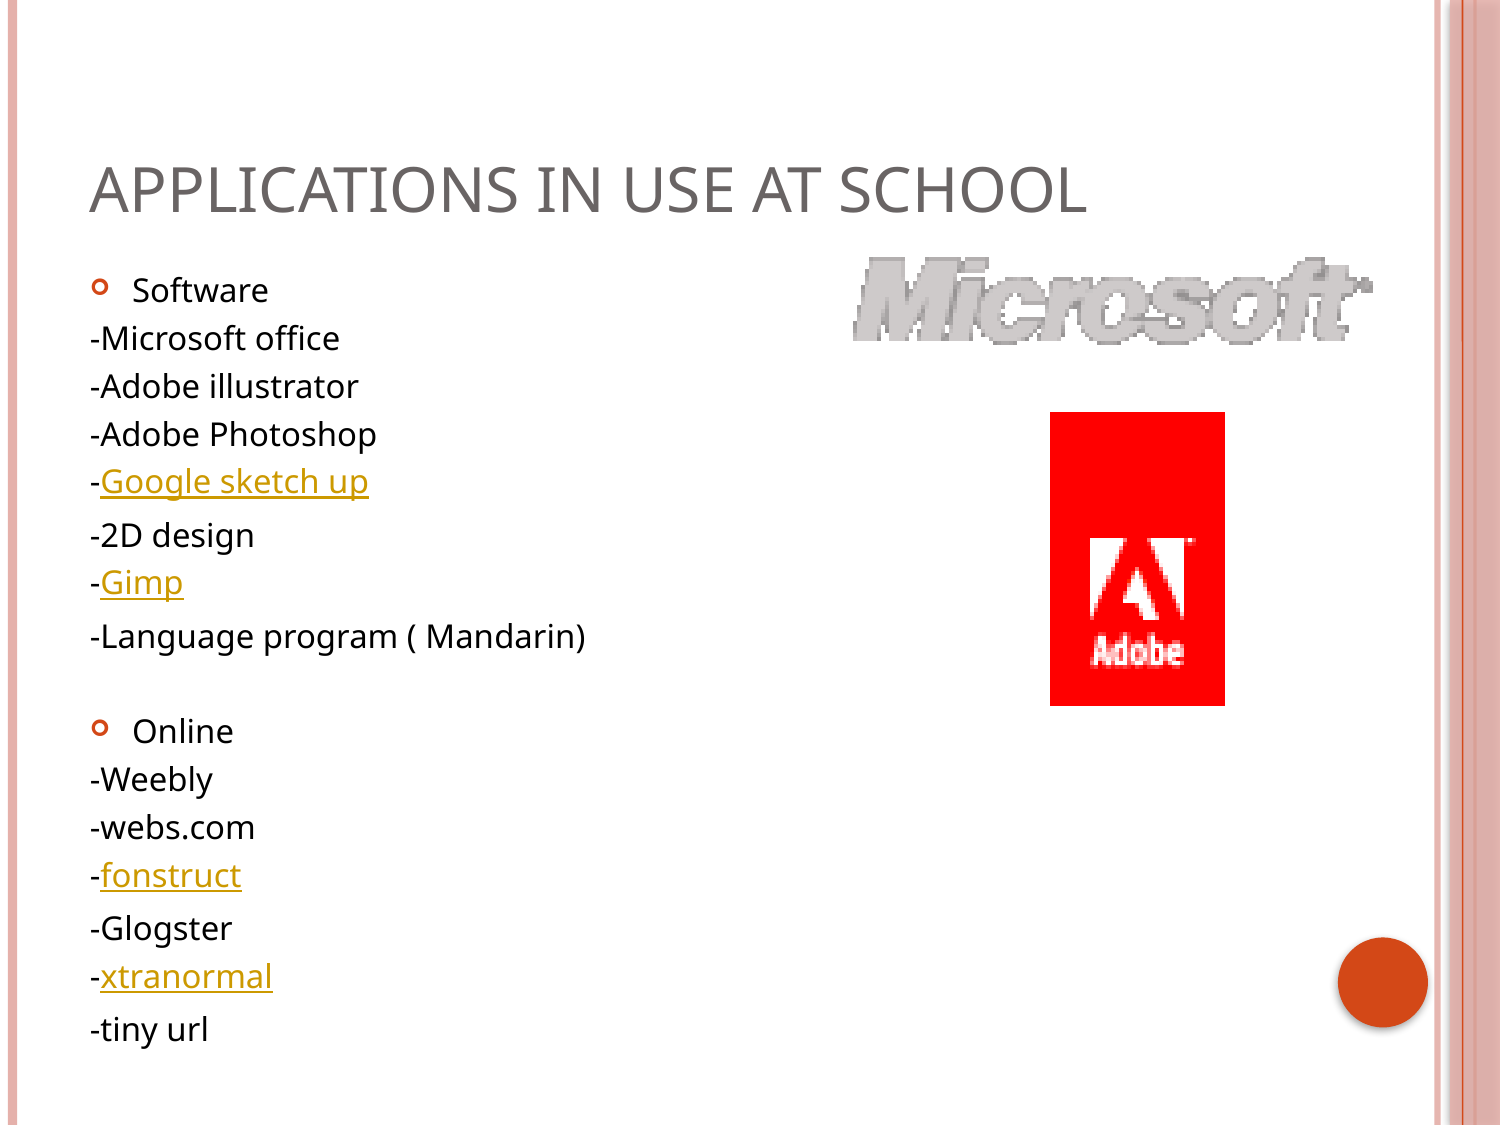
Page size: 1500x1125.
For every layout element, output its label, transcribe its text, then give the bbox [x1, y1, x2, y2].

list Software -Microsoft office -Adobe illustrator -Adobe Photoshop -Google sketch up -2D design -Gimp -Language program ( Mandarin) Online -Weebly -webs.com -fonstruct -Glogster -xtranormal -tiny url [75, 262, 1300, 1062]
picture [849, 249, 1379, 351]
picture [1049, 411, 1226, 706]
title Applications in use at school [75, 45, 1300, 233]
